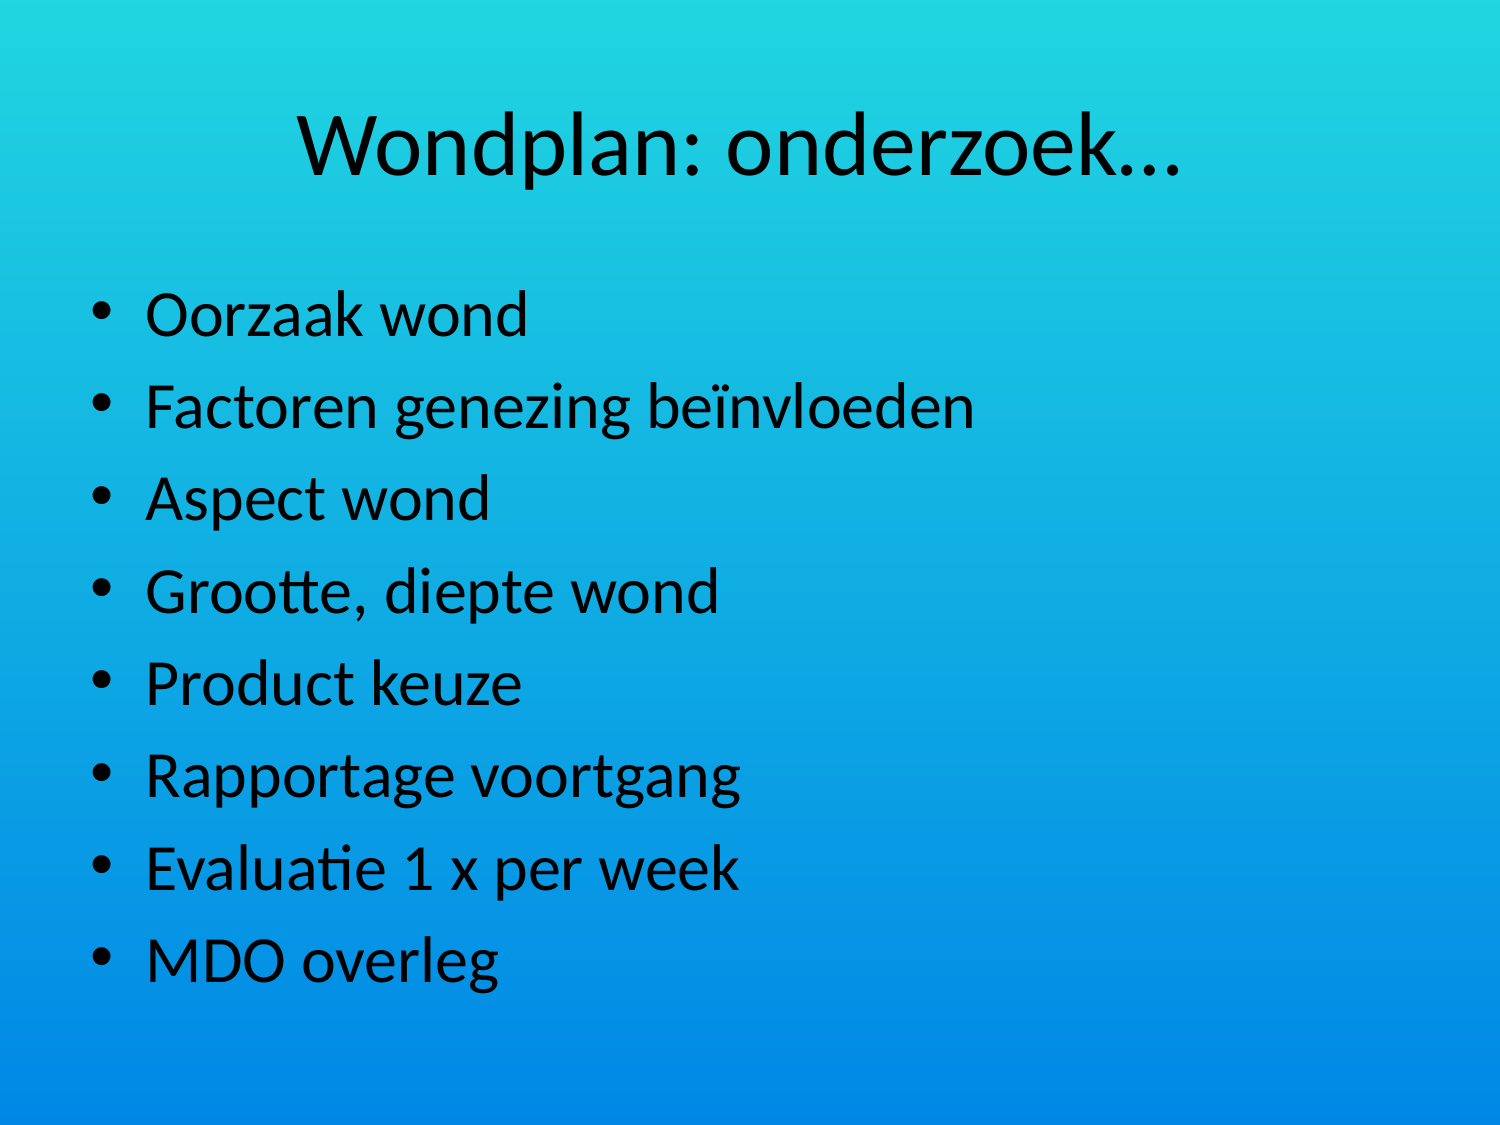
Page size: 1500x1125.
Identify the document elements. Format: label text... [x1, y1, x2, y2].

title Wondplan: onderzoek… [75, 45, 1425, 233]
list Oorzaak wond Factoren genezing beïnvloeden Aspect wond Grootte, diepte wond Product keuze Rapportage voortgang Evaluatie 1 x per week MDO overleg [75, 262, 1425, 1005]
